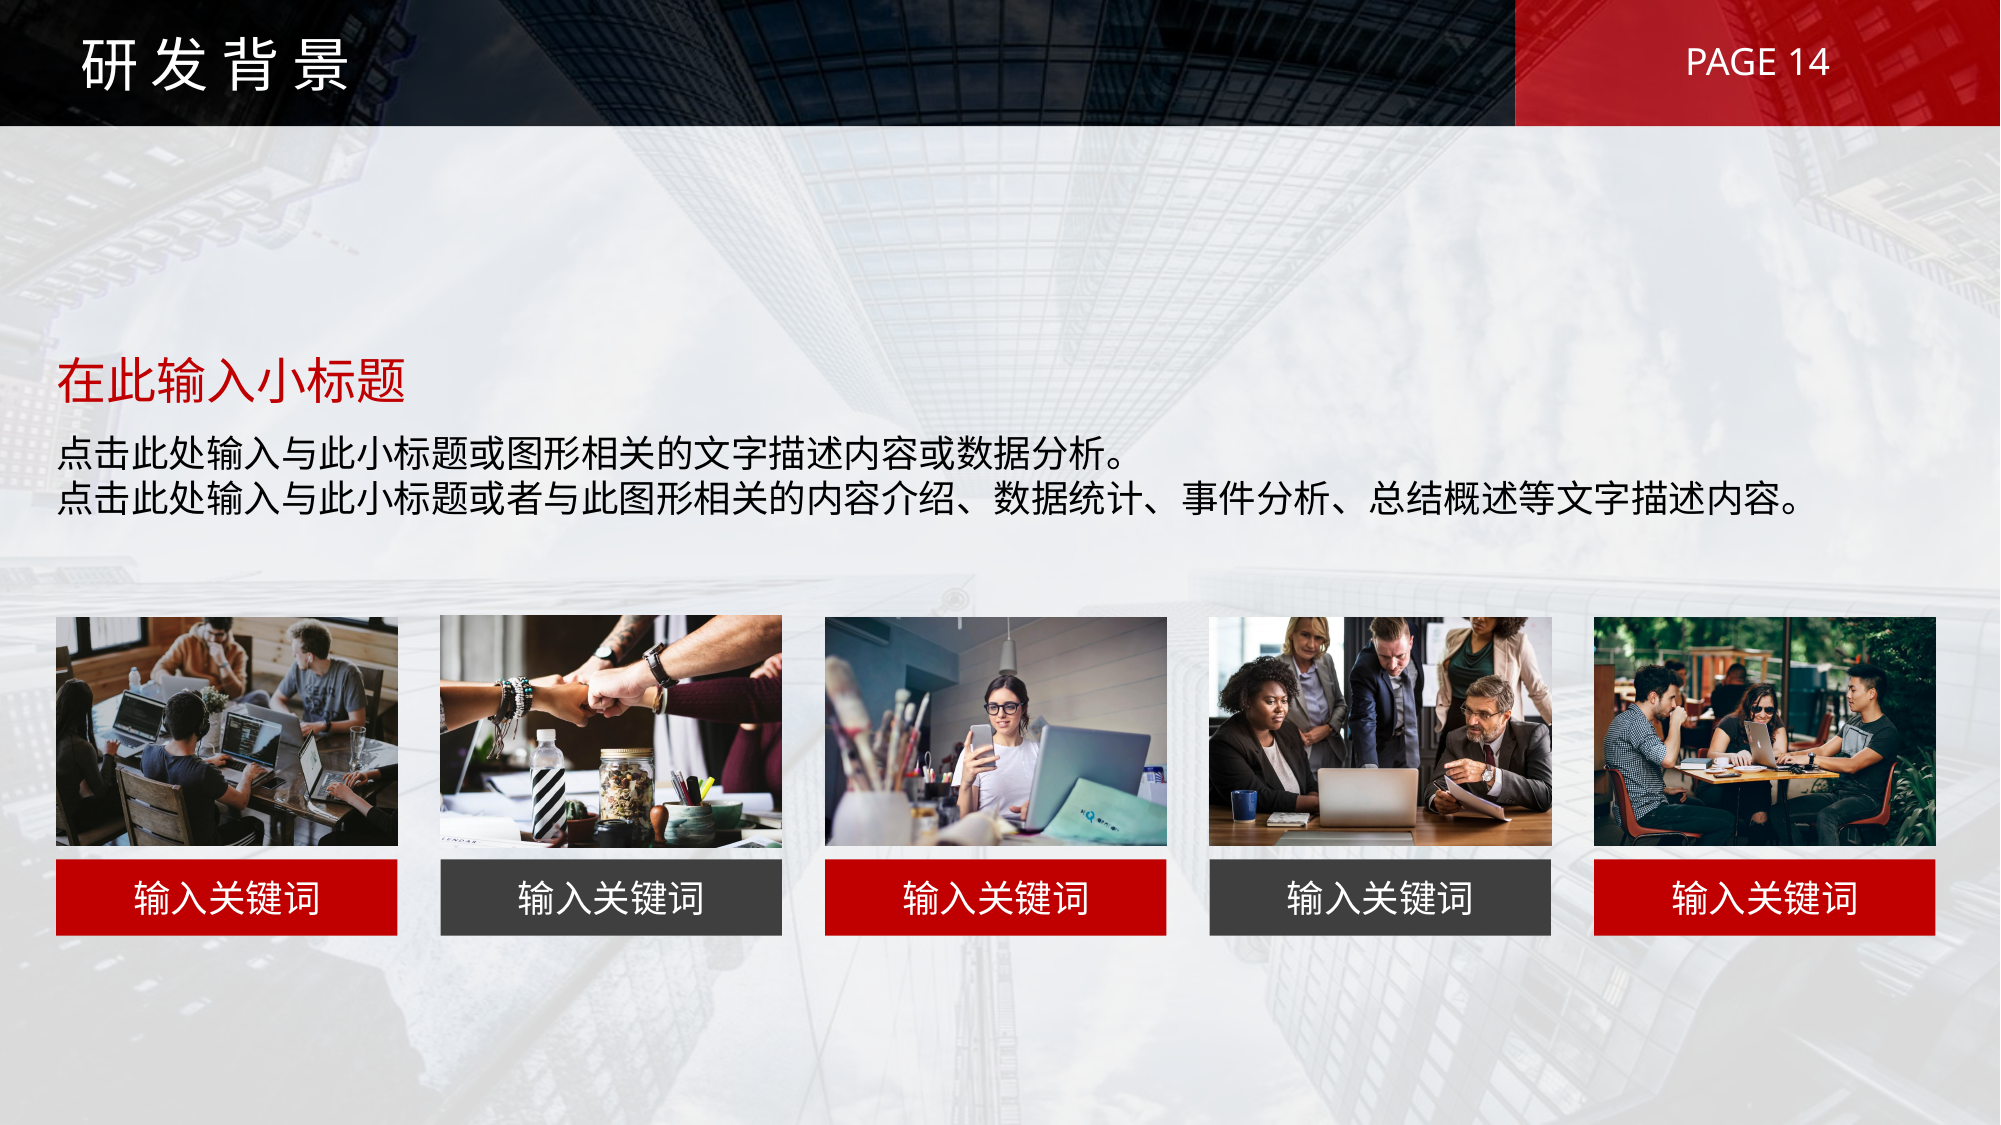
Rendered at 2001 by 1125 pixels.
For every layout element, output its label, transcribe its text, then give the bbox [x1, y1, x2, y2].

picture [56, 617, 398, 846]
text_box 输入关键词 [56, 859, 398, 936]
picture [825, 617, 1167, 846]
text_box 输入关键词 [1209, 859, 1551, 936]
text_box 在此输入小标题 [56, 342, 1936, 417]
picture [0, 0, 1515, 126]
picture [1594, 617, 1936, 846]
picture [1209, 617, 1552, 846]
text_box 输入关键词 [440, 859, 782, 936]
picture [440, 614, 782, 848]
text_box 输入关键词 [825, 859, 1167, 936]
title 研发背景 [65, 20, 931, 106]
text_box 输入关键词 [1594, 859, 1936, 936]
text_box 点击此处输入与此小标题或图形相关的文字描述内容或数据分析。 点击此处输入与此小标题或者与此图形相关的内容介绍、数据统计、事件分析、总结概述等文字描述内容。 [56, 422, 1936, 528]
